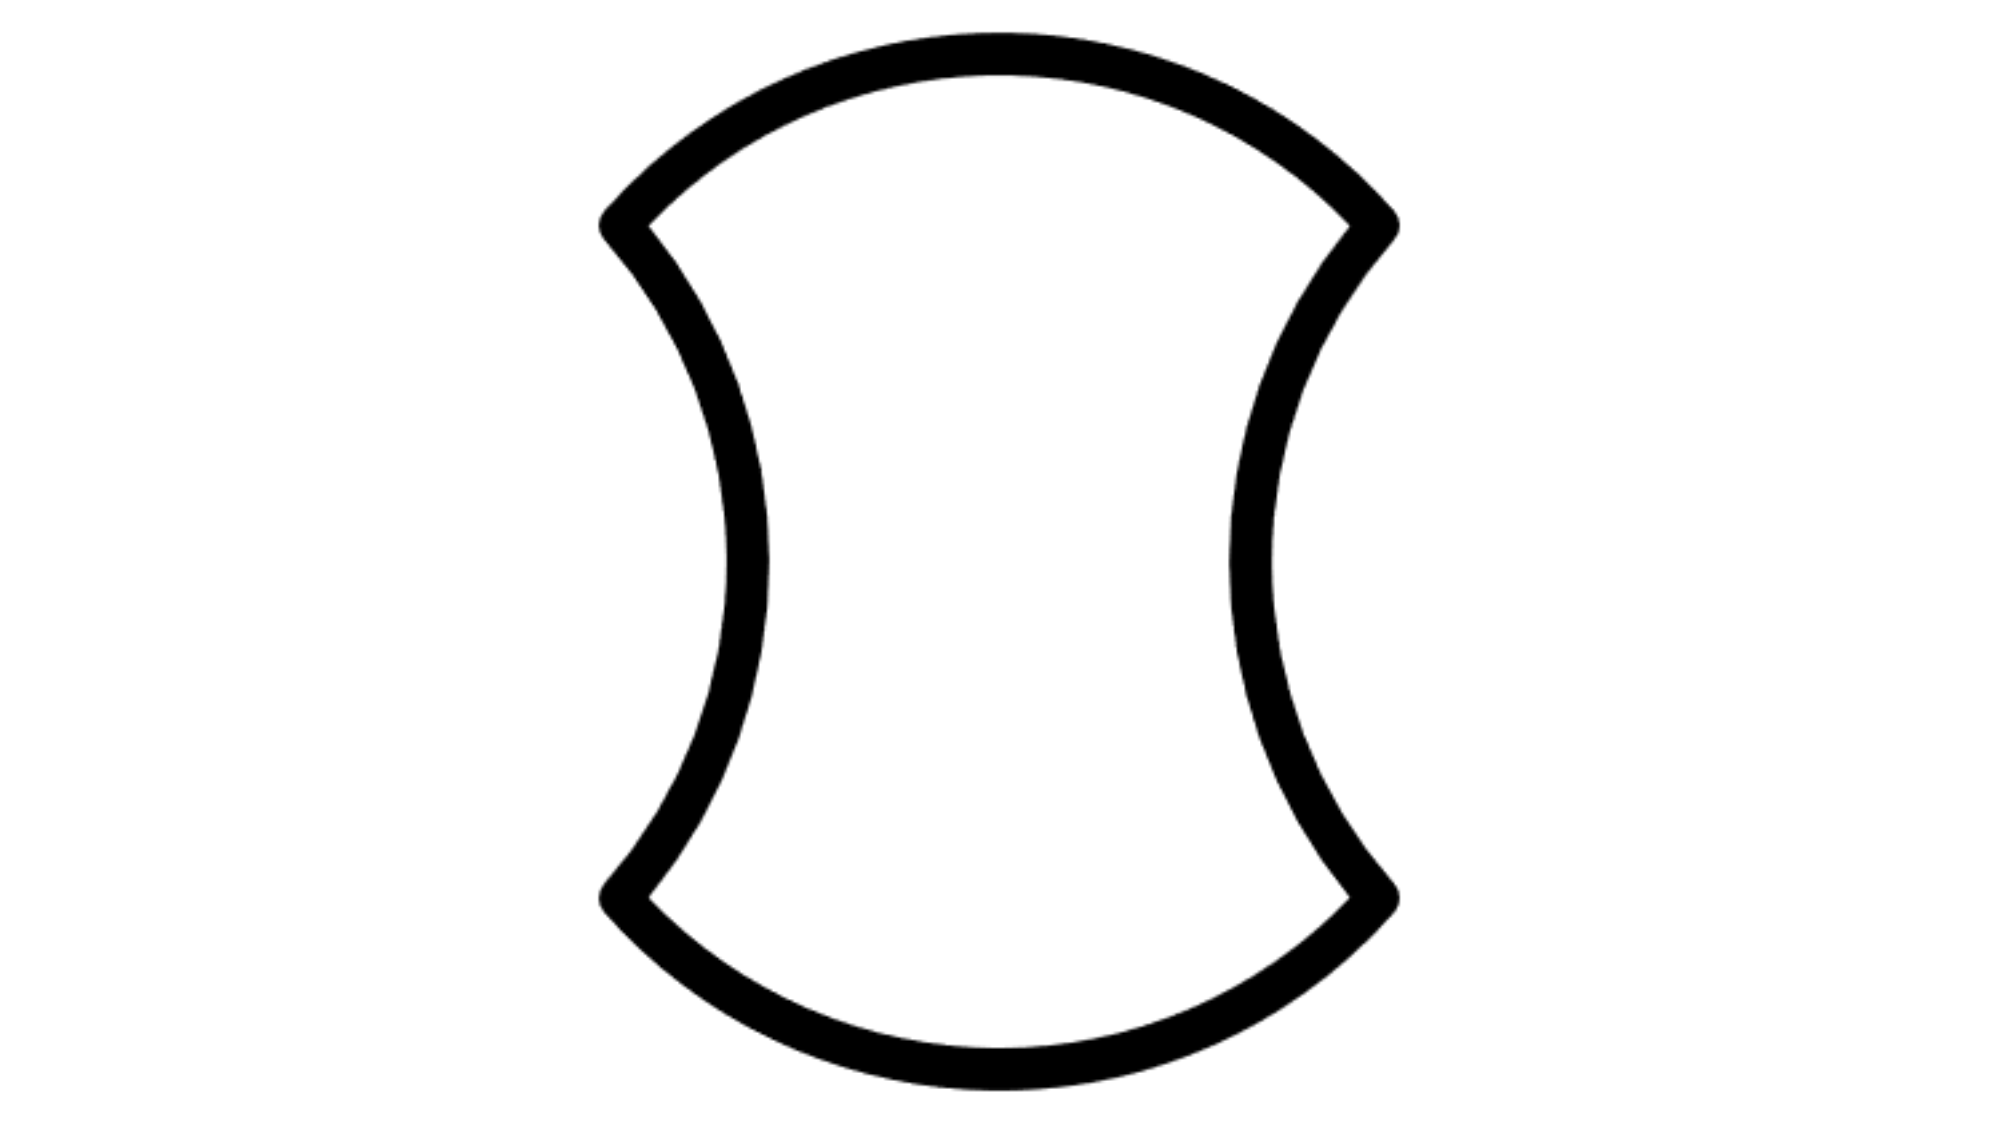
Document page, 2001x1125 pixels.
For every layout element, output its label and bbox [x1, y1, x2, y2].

picture [466, 28, 1534, 1097]
